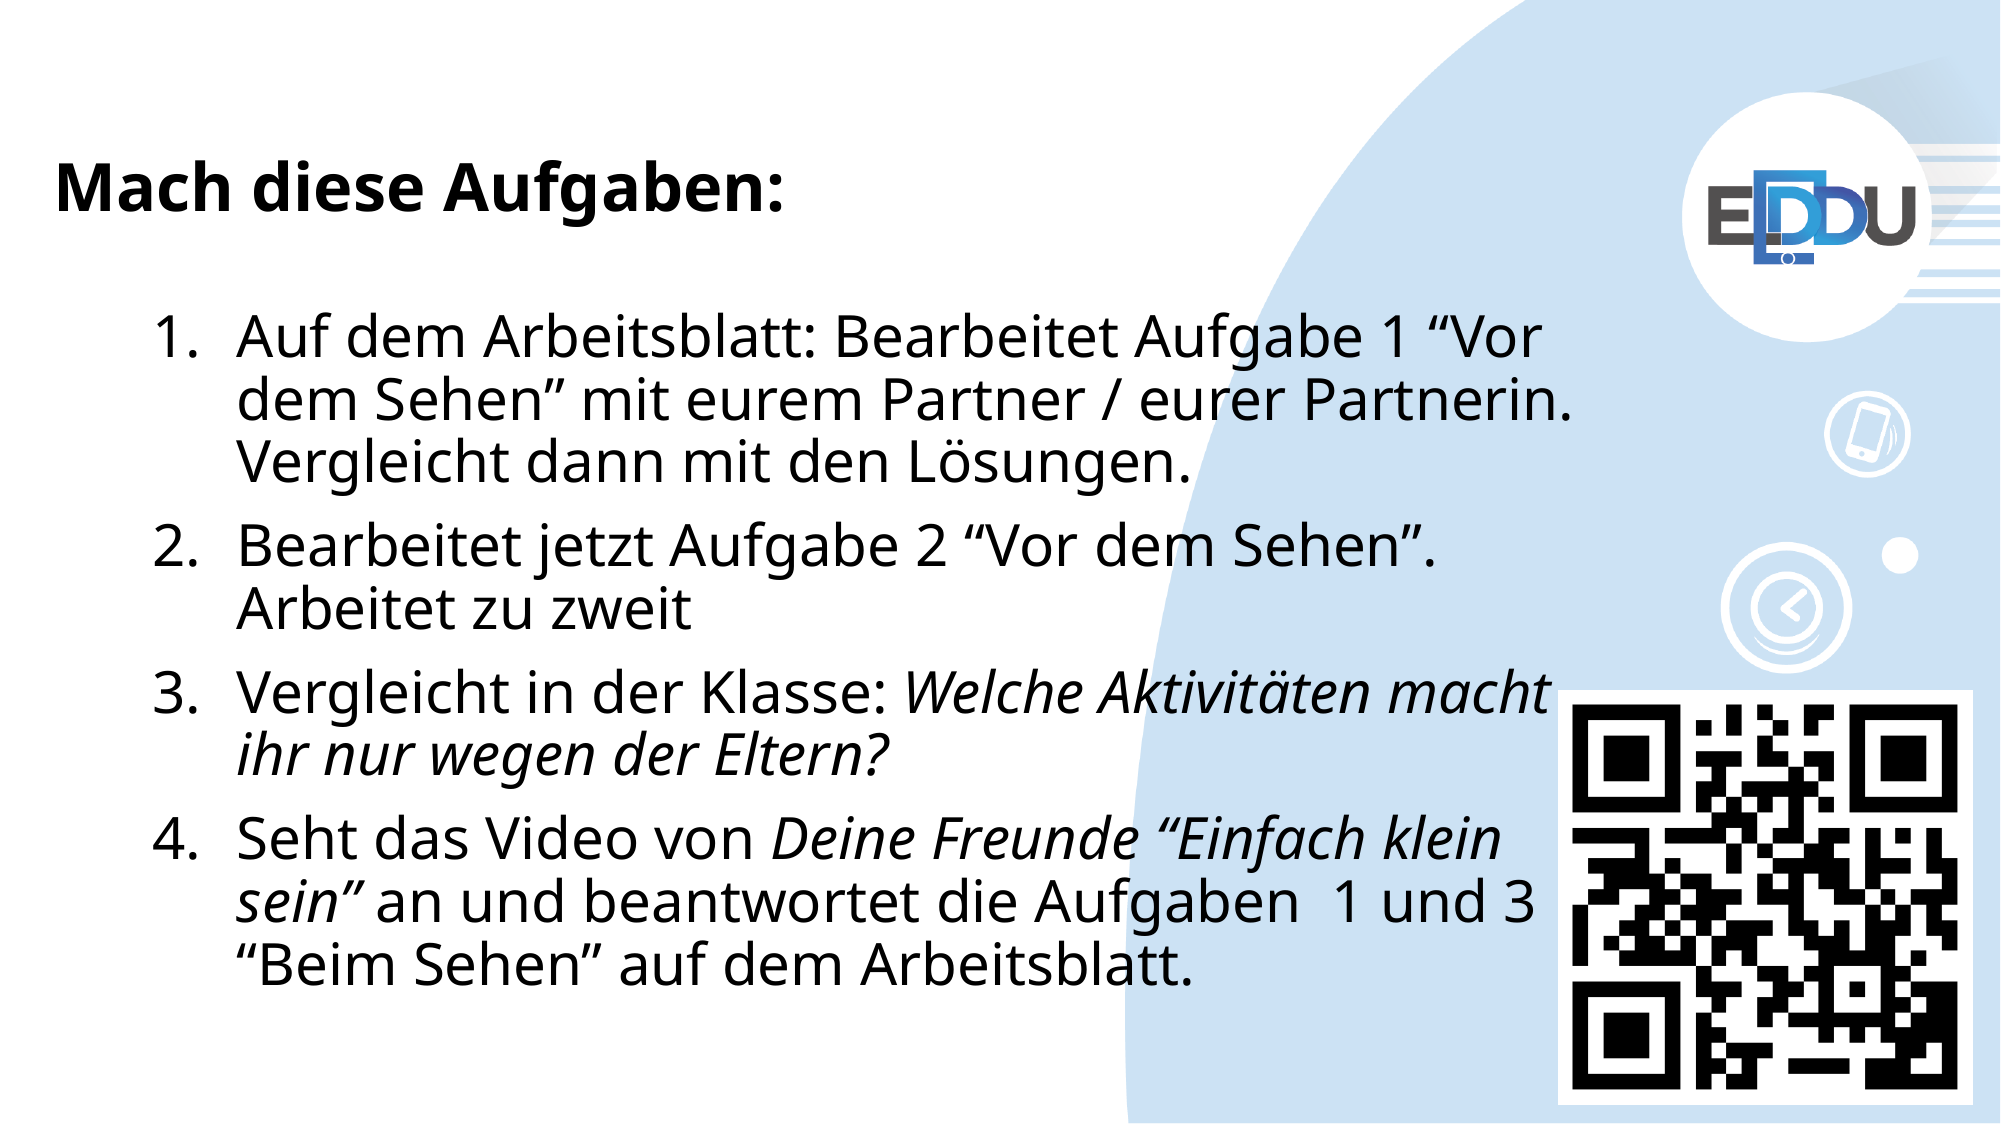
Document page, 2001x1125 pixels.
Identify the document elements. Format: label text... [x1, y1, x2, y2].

title Mach diese Aufgaben: [38, 102, 1595, 278]
picture [0, 0, 2001, 1125]
list Auf dem Arbeitsblatt: Bearbeitet Aufgabe 1 “Vor dem Sehen” mit eurem Partner / eurer Partnerin. Vergleicht dann mit den Lösungen. Bearbeitet jetzt Aufgabe 2 “Vor dem Sehen”. Arbeitet zu zweit Vergleicht in der Klasse: Welche Aktivitäten macht ihr nur wegen der Eltern? Seht das Video von Deine Freunde “Einfach klein sein” an und beantwortet die Aufgaben 1 und 3 “Beim Sehen” auf dem Arbeitsblatt. [137, 299, 1595, 1014]
